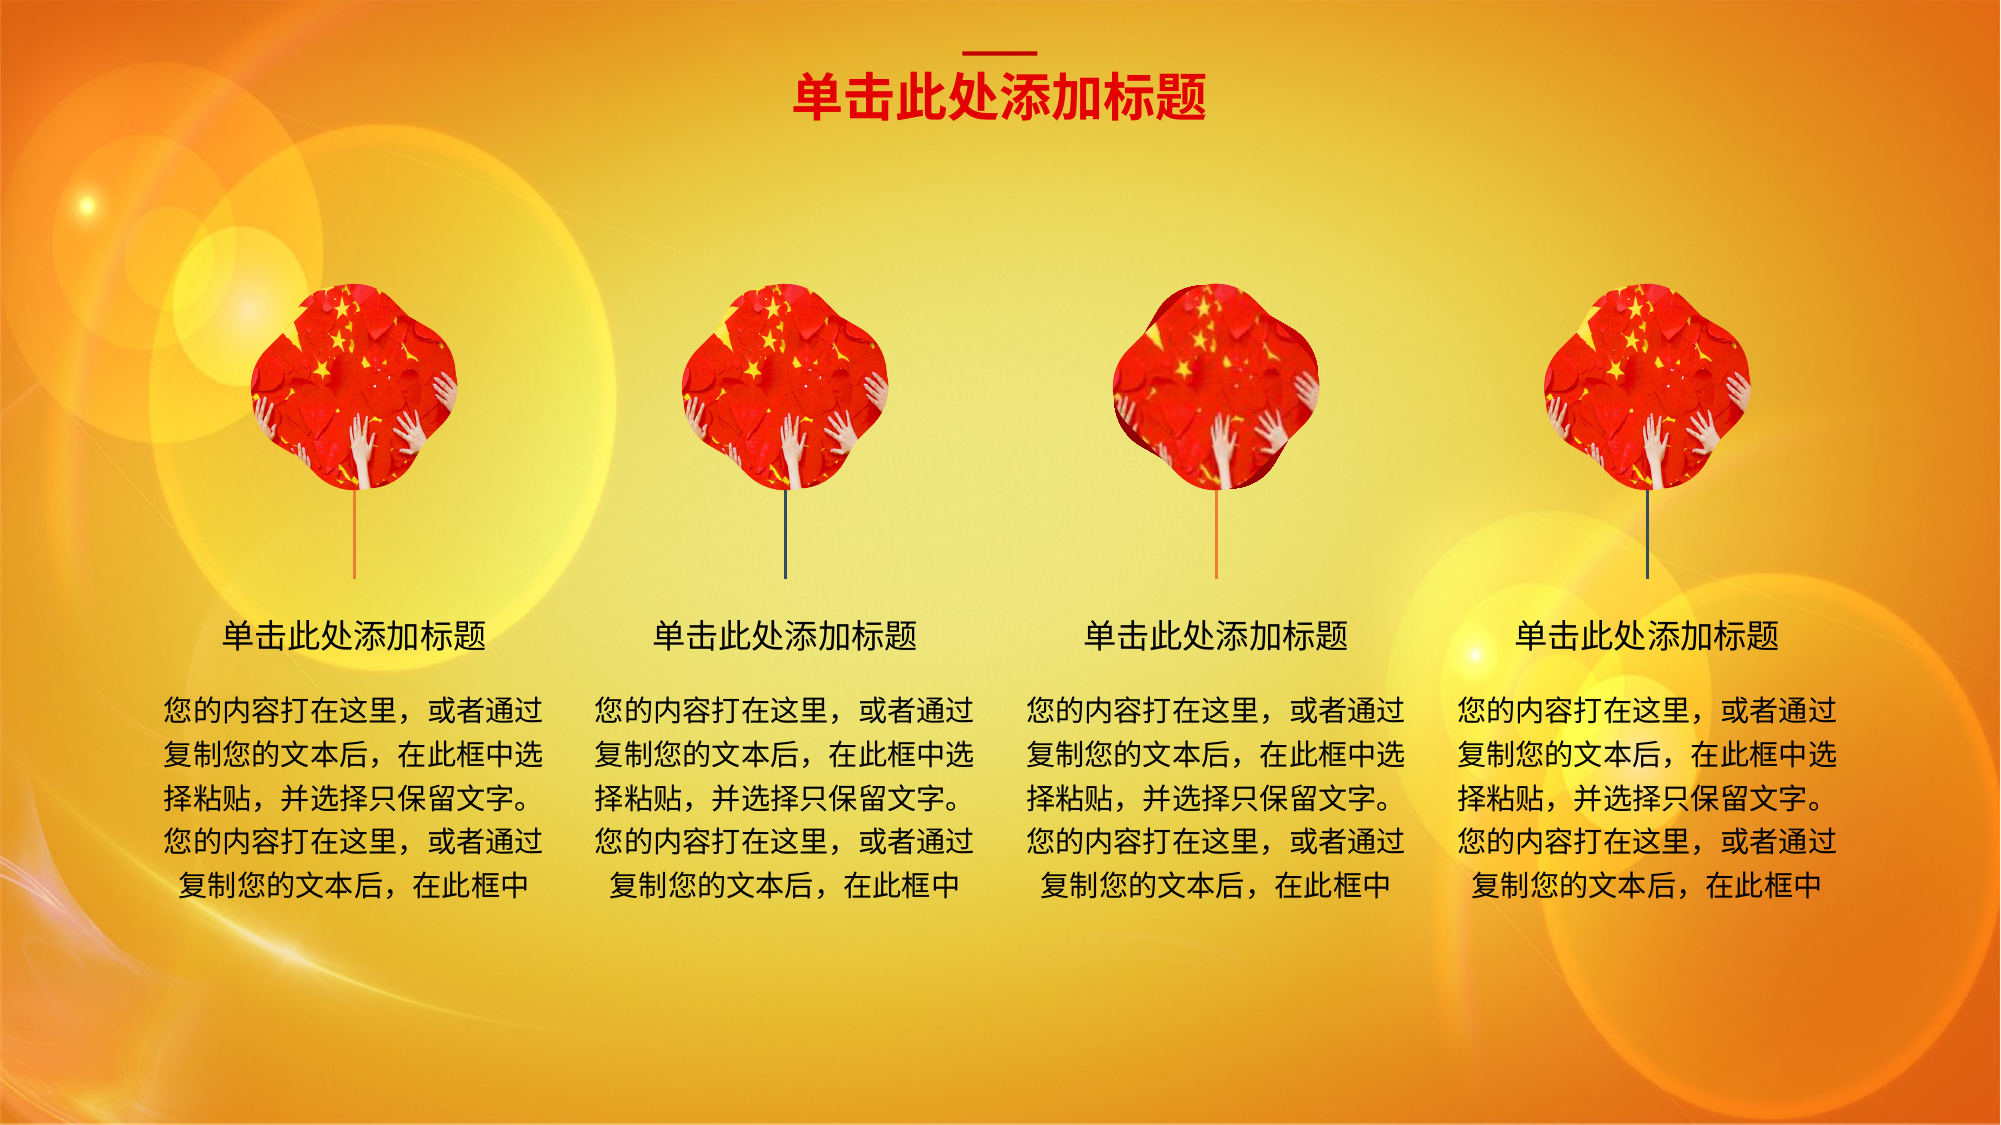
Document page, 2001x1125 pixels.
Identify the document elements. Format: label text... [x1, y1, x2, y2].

text_box 您的内容打在这里，或者通过复制您的文本后，在此框中选择粘贴，并选择只保留文字。您的内容打在这里，或者通过复制您的文本后，在此框中 [1440, 676, 1854, 910]
text_box 单击此处添加标题 [206, 597, 502, 663]
text_box 单击此处添加标题 [1068, 597, 1364, 663]
text_box 您的内容打在这里，或者通过复制您的文本后，在此框中选择粘贴，并选择只保留文字。您的内容打在这里，或者通过复制您的文本后，在此框中 [147, 676, 561, 910]
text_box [1558, 298, 1736, 476]
text_box 您的内容打在这里，或者通过复制您的文本后，在此框中选择粘贴，并选择只保留文字。您的内容打在这里，或者通过复制您的文本后，在此框中 [1009, 676, 1423, 910]
text_box 您的内容打在这里，或者通过复制您的文本后，在此框中选择粘贴，并选择只保留文字。您的内容打在这里，或者通过复制您的文本后，在此框中 [578, 676, 992, 910]
text_box 单击此处添加标题 [1499, 597, 1796, 663]
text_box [696, 298, 874, 476]
text_box [961, 50, 1038, 57]
picture [0, 0, 2001, 1125]
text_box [265, 298, 443, 476]
text_box 单击此处添加标题 [777, 57, 1223, 135]
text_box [1127, 298, 1305, 476]
text_box 单击此处添加标题 [637, 597, 933, 663]
